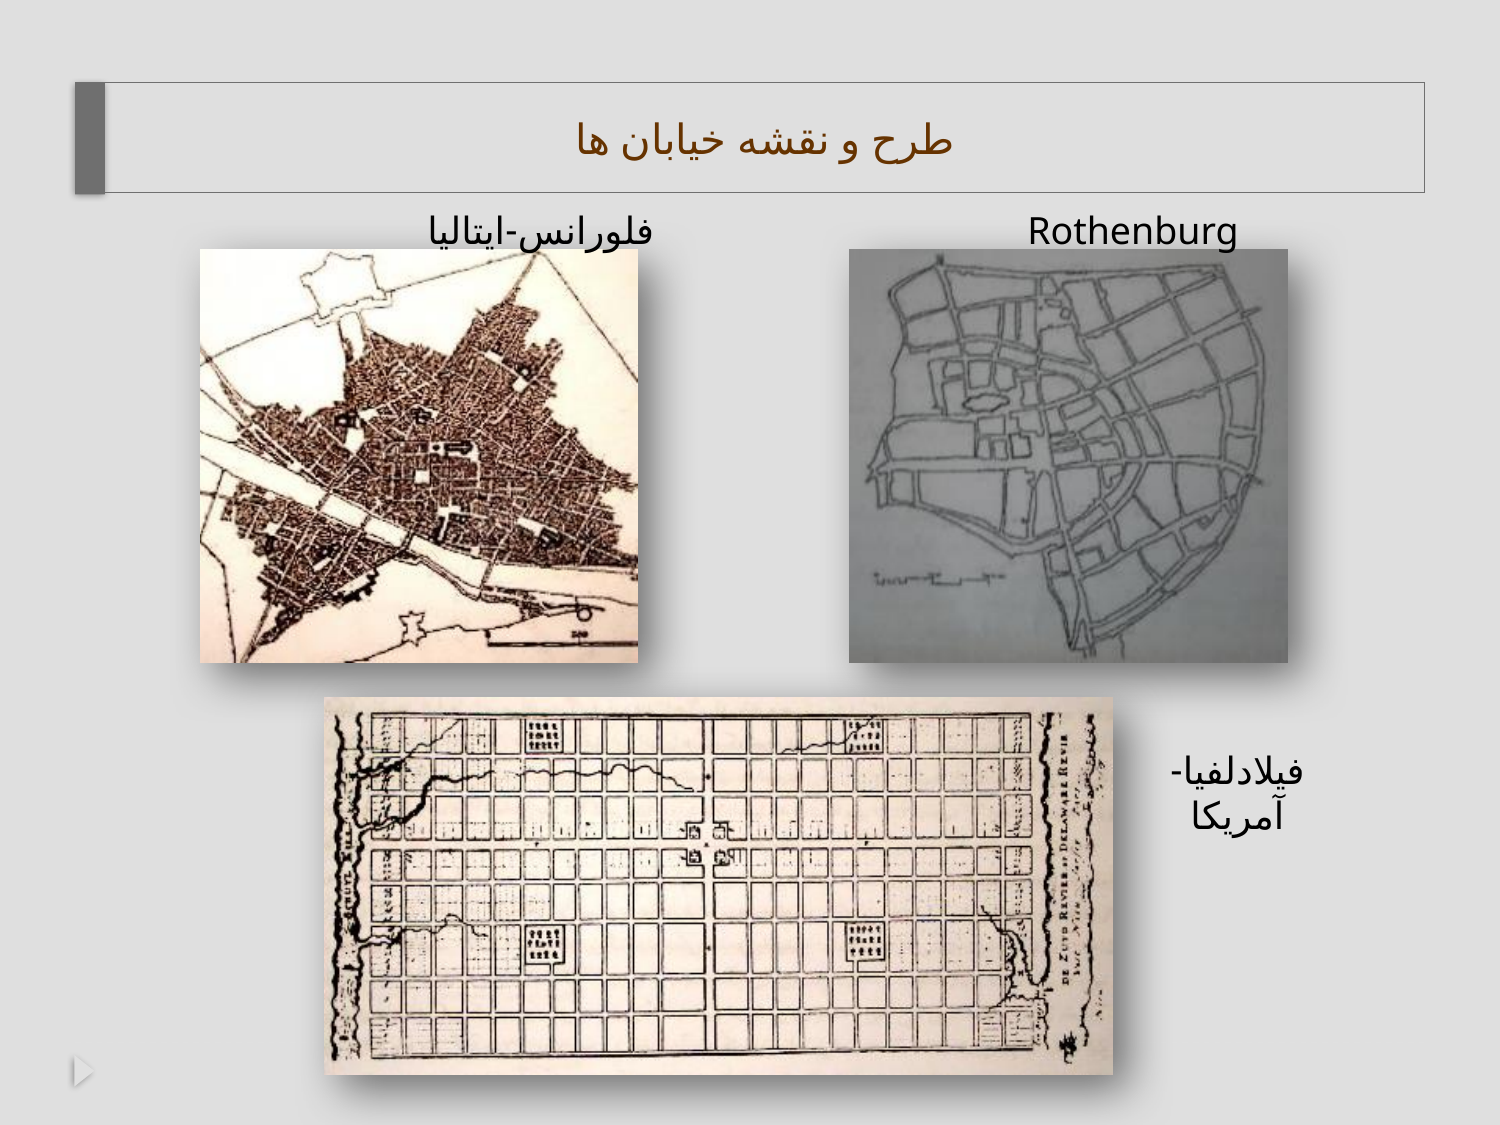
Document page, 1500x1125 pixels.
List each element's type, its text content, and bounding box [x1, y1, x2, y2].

title طرح و نقشه خیابان ها [75, 82, 1425, 193]
text_box فیلادلفیا-آمریکا [1161, 739, 1350, 844]
text_box Rothenburg [1050, 199, 1463, 260]
text_box فلورانس-ایتالیا [412, 199, 1050, 260]
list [849, 249, 1288, 663]
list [324, 697, 1113, 1076]
picture [199, 249, 638, 663]
